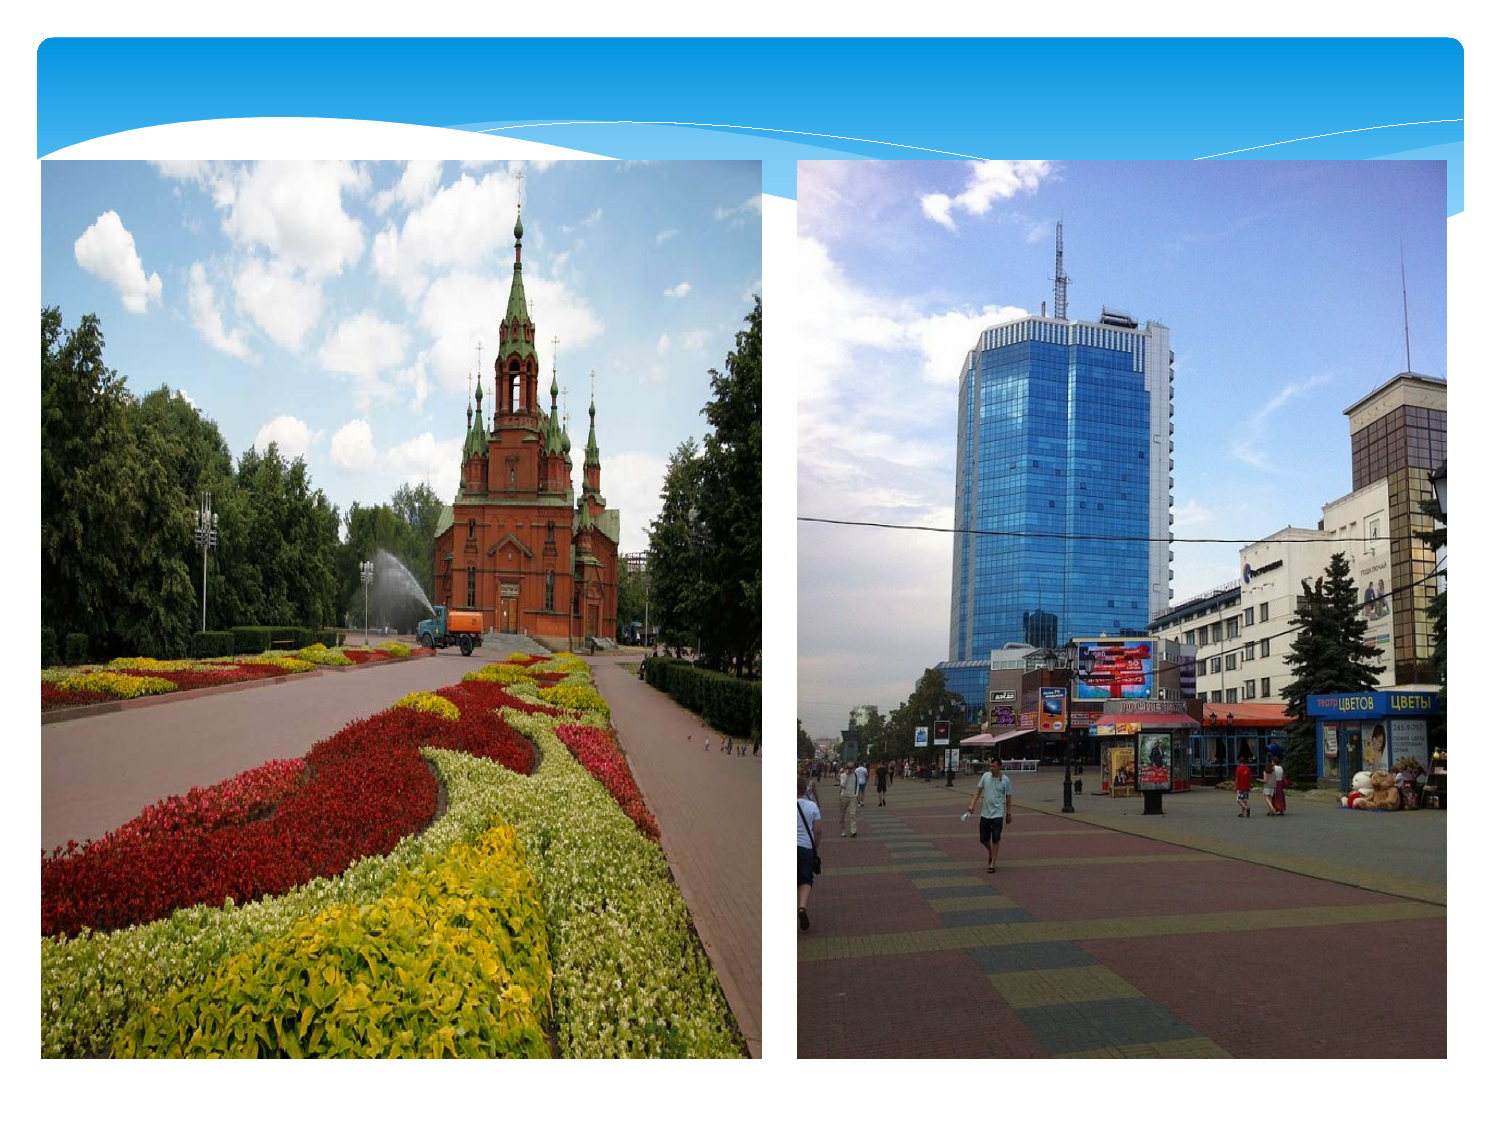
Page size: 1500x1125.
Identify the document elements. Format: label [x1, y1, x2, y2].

picture [41, 160, 763, 1059]
picture [796, 160, 1448, 1059]
